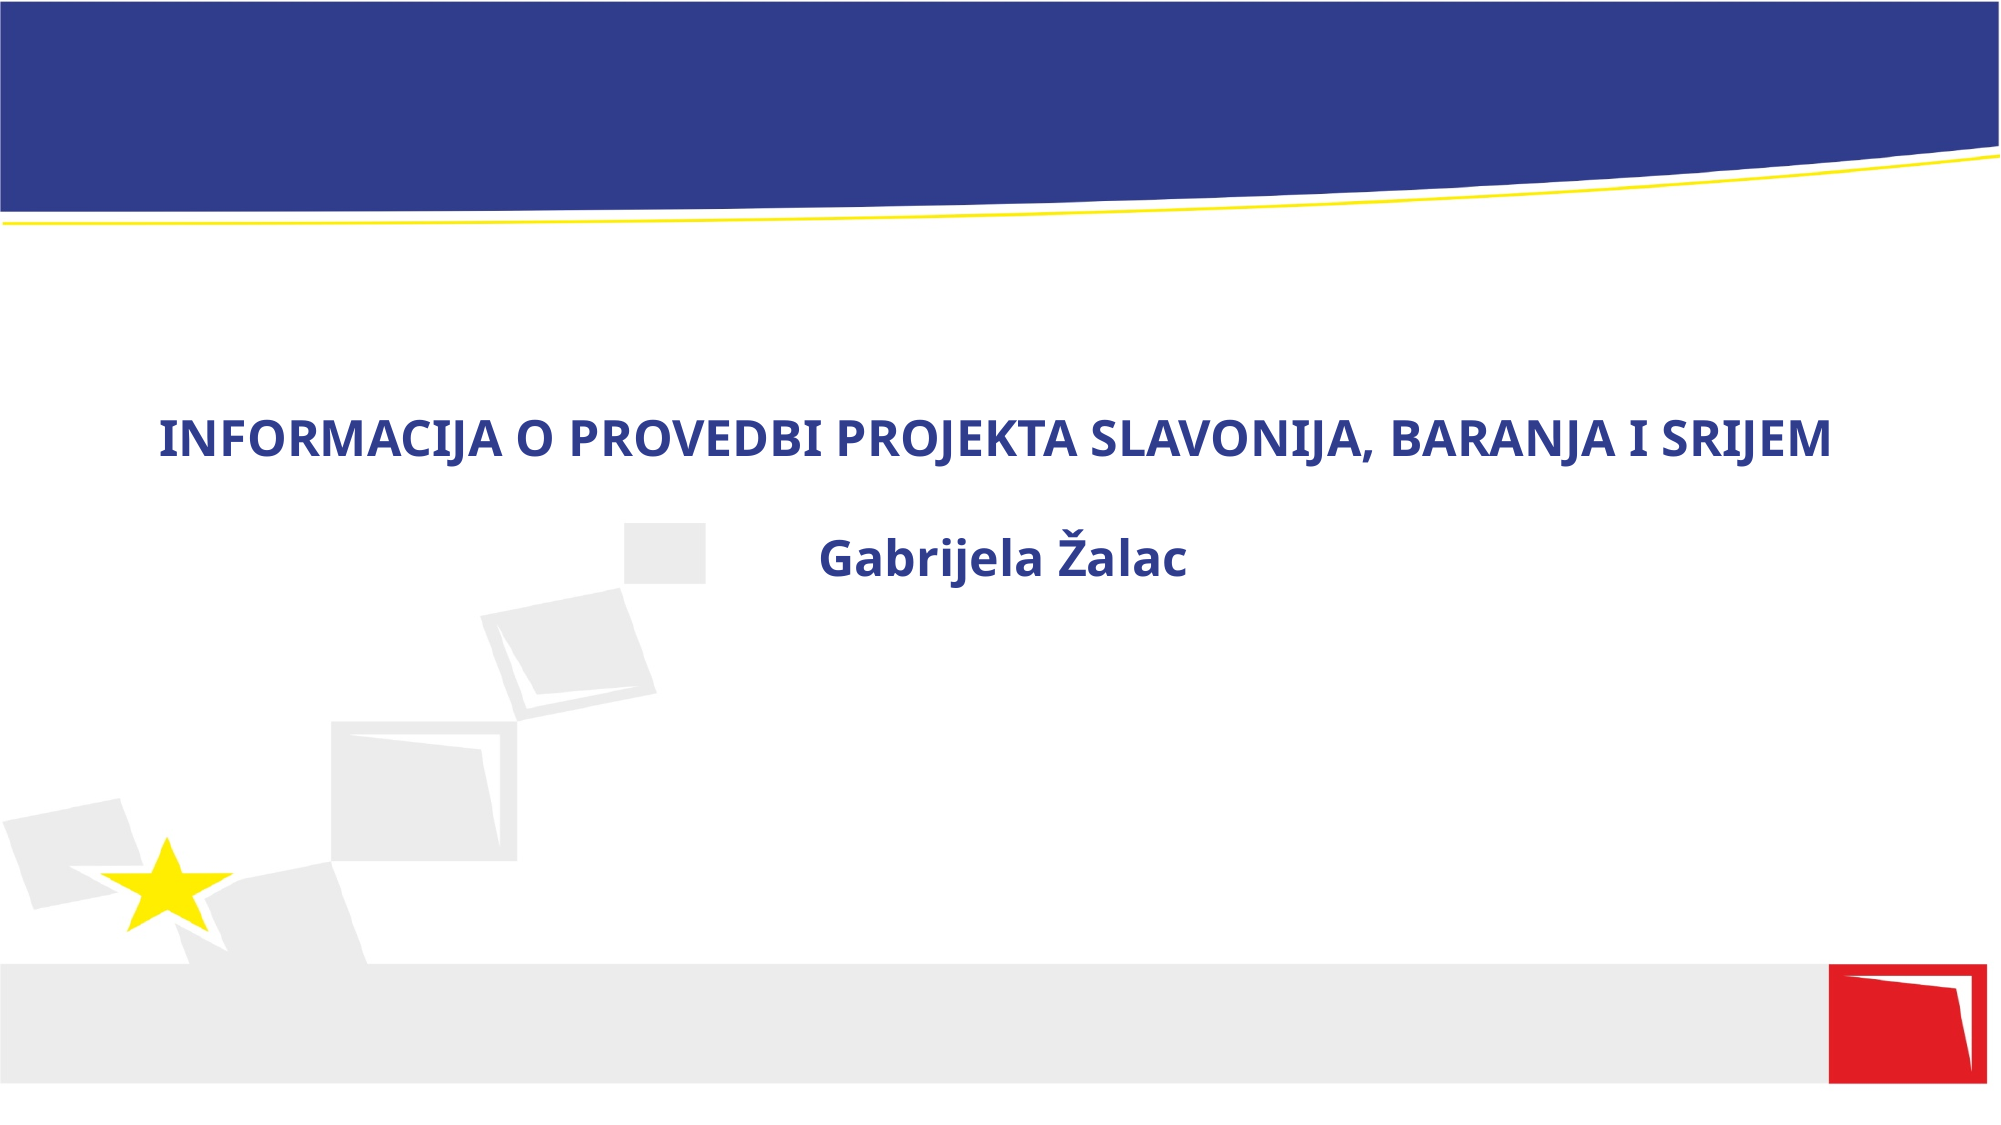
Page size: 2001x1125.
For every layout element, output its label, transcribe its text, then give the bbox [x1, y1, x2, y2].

title INFORMACIJA O PROVEDBI PROJEKTA SLAVONIJA, BARANJA I SRIJEM Gabrijela Žalac [131, 398, 1875, 623]
picture [0, 0, 2001, 1125]
